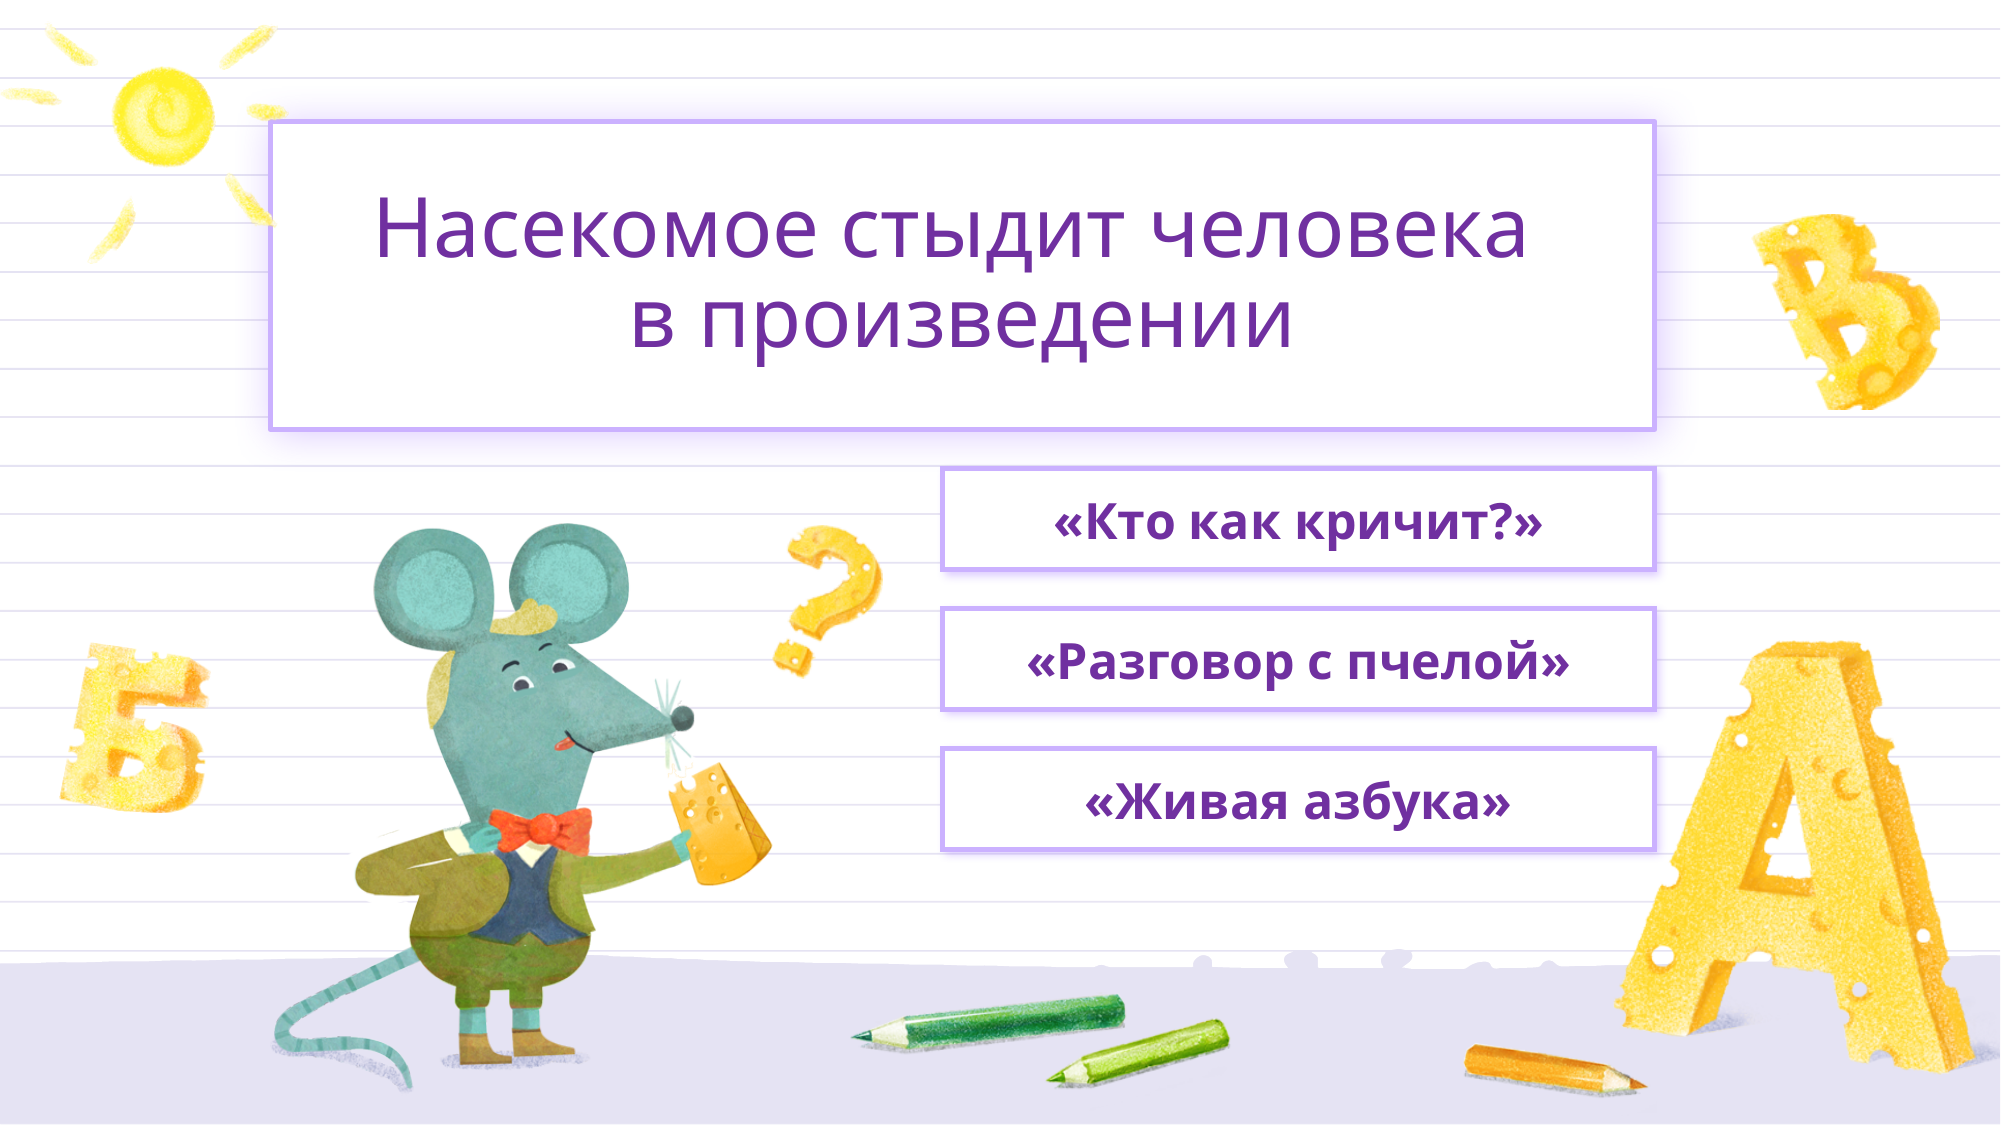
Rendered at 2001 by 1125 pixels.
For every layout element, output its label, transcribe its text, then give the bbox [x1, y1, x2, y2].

text_box «Кто как кричит?» [942, 467, 1656, 571]
picture [1751, 214, 1940, 410]
picture [269, 523, 883, 1096]
picture [59, 642, 211, 813]
picture [0, 21, 289, 264]
title Насекомое стыдит человека в произведении [267, 118, 1658, 433]
text_box «Разговор с пчелой» [942, 607, 1656, 711]
text_box «Живая азбука» [942, 748, 1610, 851]
picture [850, 640, 2000, 1116]
